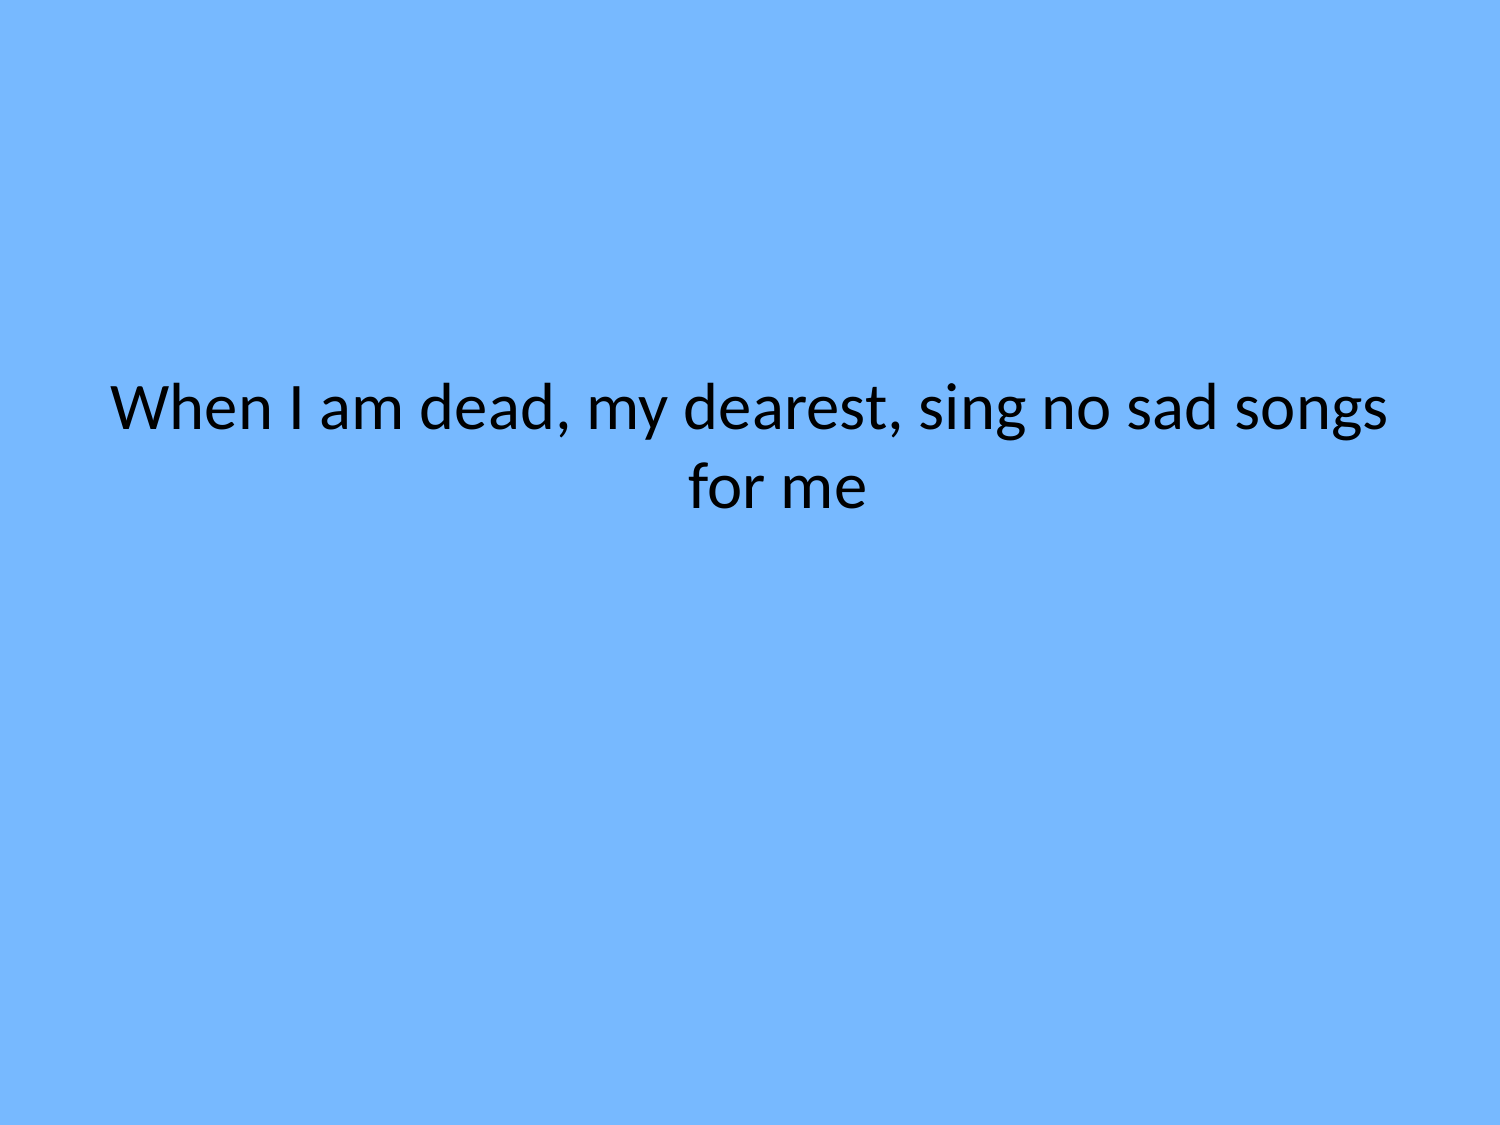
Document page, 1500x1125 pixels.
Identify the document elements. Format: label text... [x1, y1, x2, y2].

list When I am dead, my dearest, sing no sad songs for me [75, 75, 1425, 1005]
